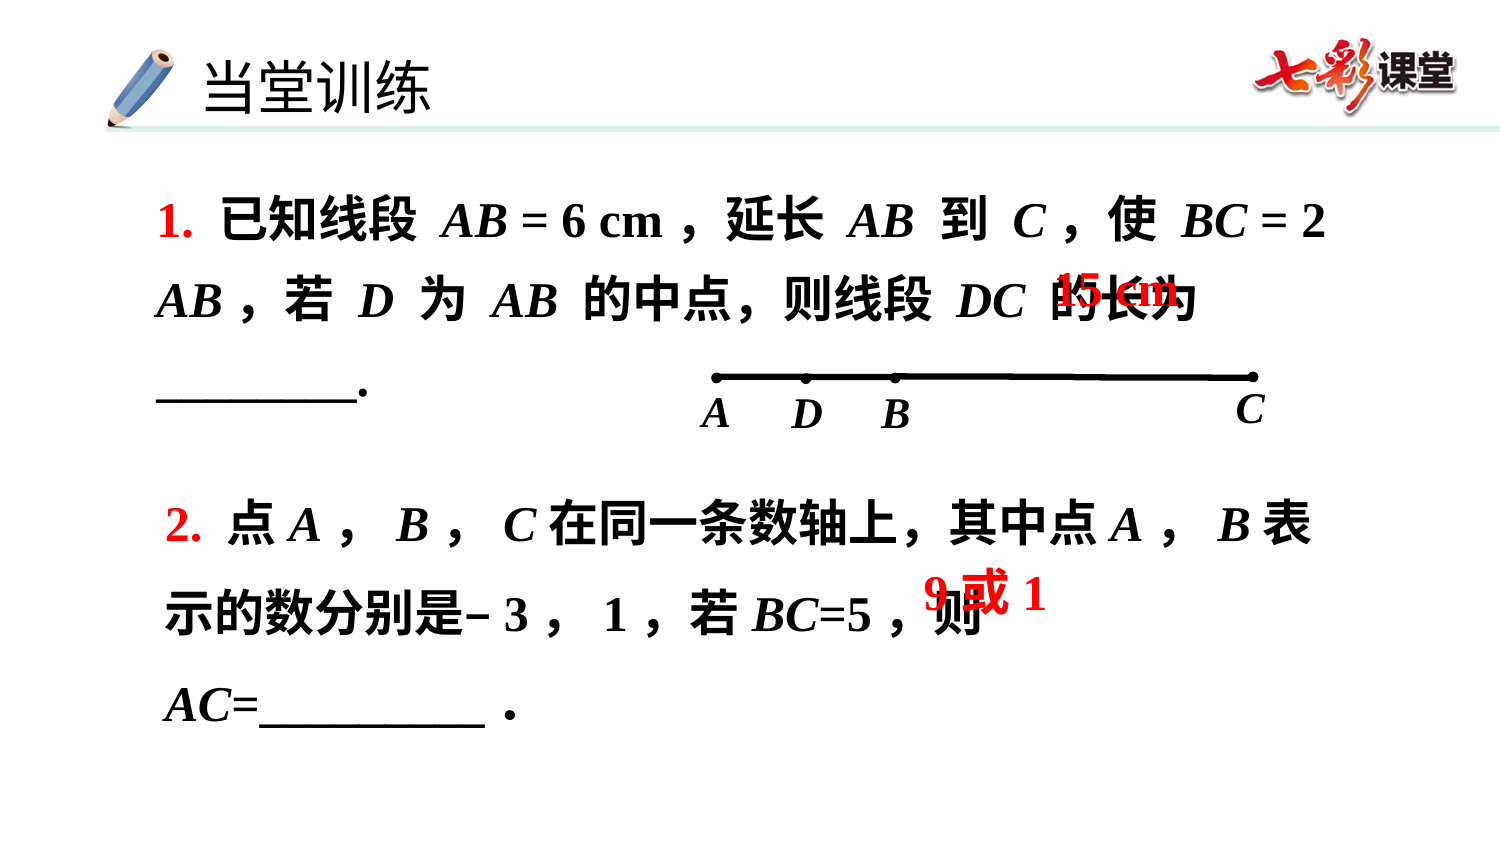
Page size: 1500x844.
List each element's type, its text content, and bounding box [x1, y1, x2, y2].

text_box 15 cm [1038, 248, 1221, 324]
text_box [686, 372, 1286, 446]
text_box 1. 已知线段 AB = 6 cm，延长 AB 到 C，使 BC = 2 AB，若 D 为 AB 的中点，则线段 DC 的长为________. [141, 161, 1387, 350]
picture [1249, 32, 1461, 118]
text_box 9或1 [908, 552, 1063, 628]
picture [100, 32, 181, 146]
text_box 2. 点A，B，C在同一条数轴上，其中点A，B表示的数分别是–3，1，若BC=5，则AC=_________． [149, 454, 1356, 740]
